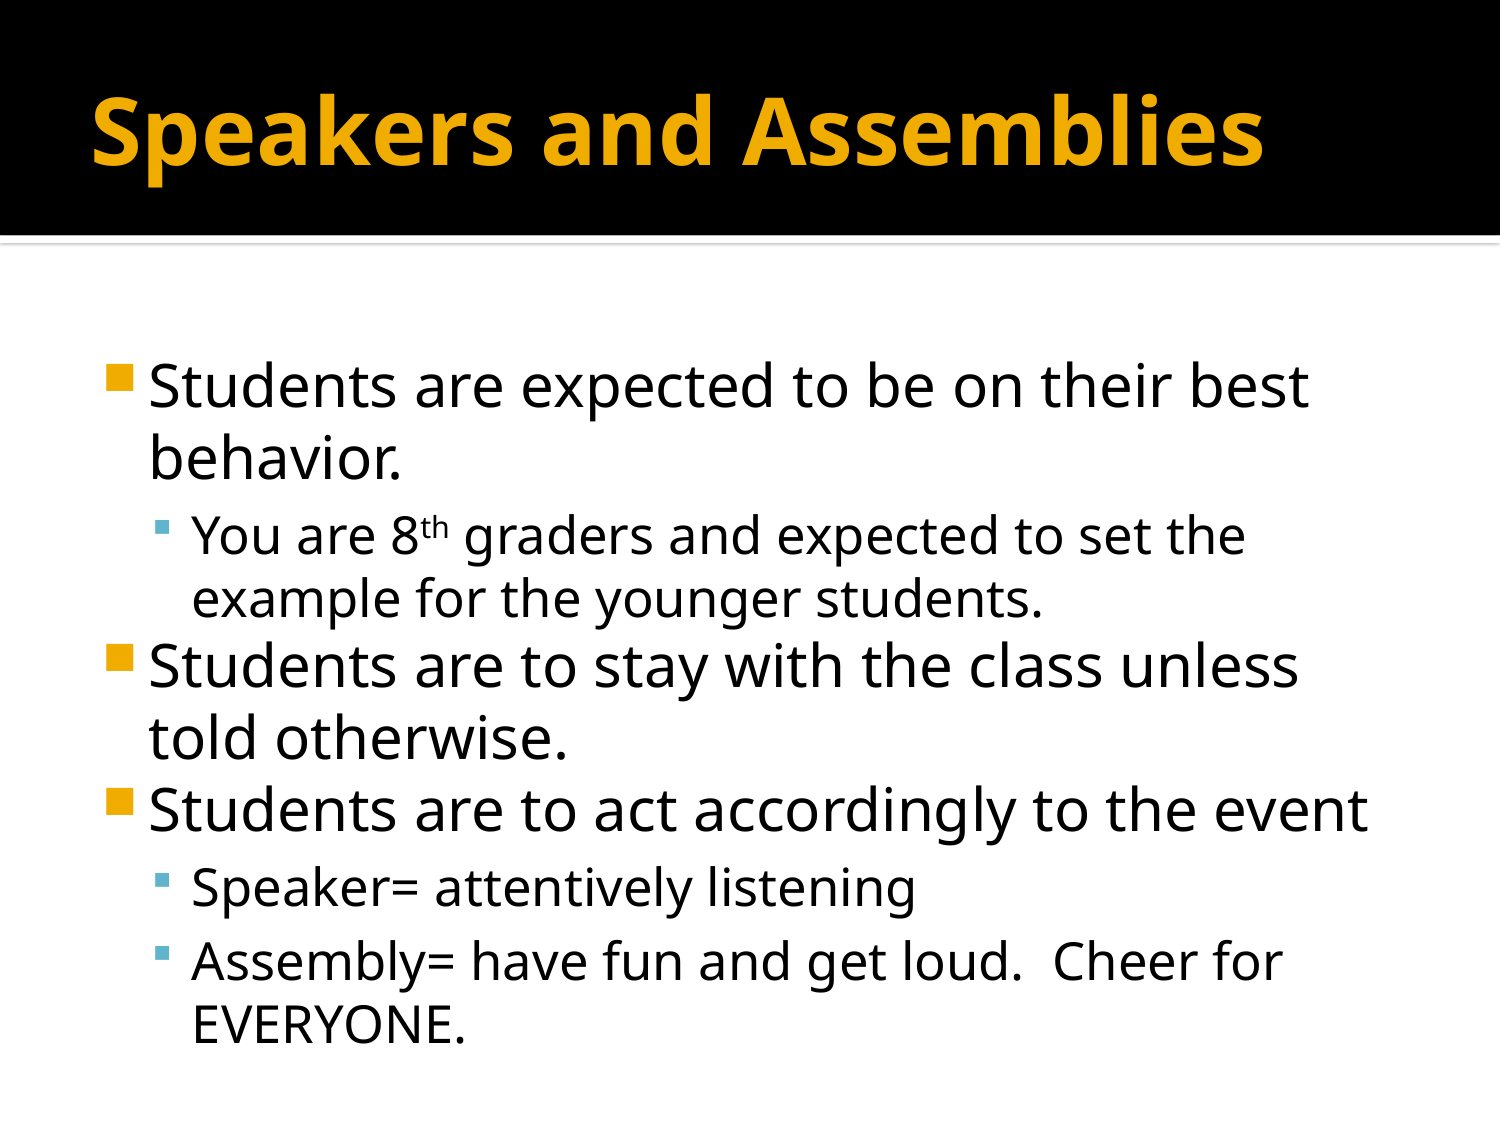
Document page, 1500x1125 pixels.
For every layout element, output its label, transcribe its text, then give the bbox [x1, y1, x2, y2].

list Students are expected to be on their best behavior. You are 8th graders and expected to set the example for the younger students. Students are to stay with the class unless told otherwise. Students are to act accordingly to the event Speaker= attentively listening Assembly= have fun and get loud. Cheer for EVERYONE. [75, 332, 1425, 1125]
title Speakers and Assemblies [75, 25, 1425, 231]
